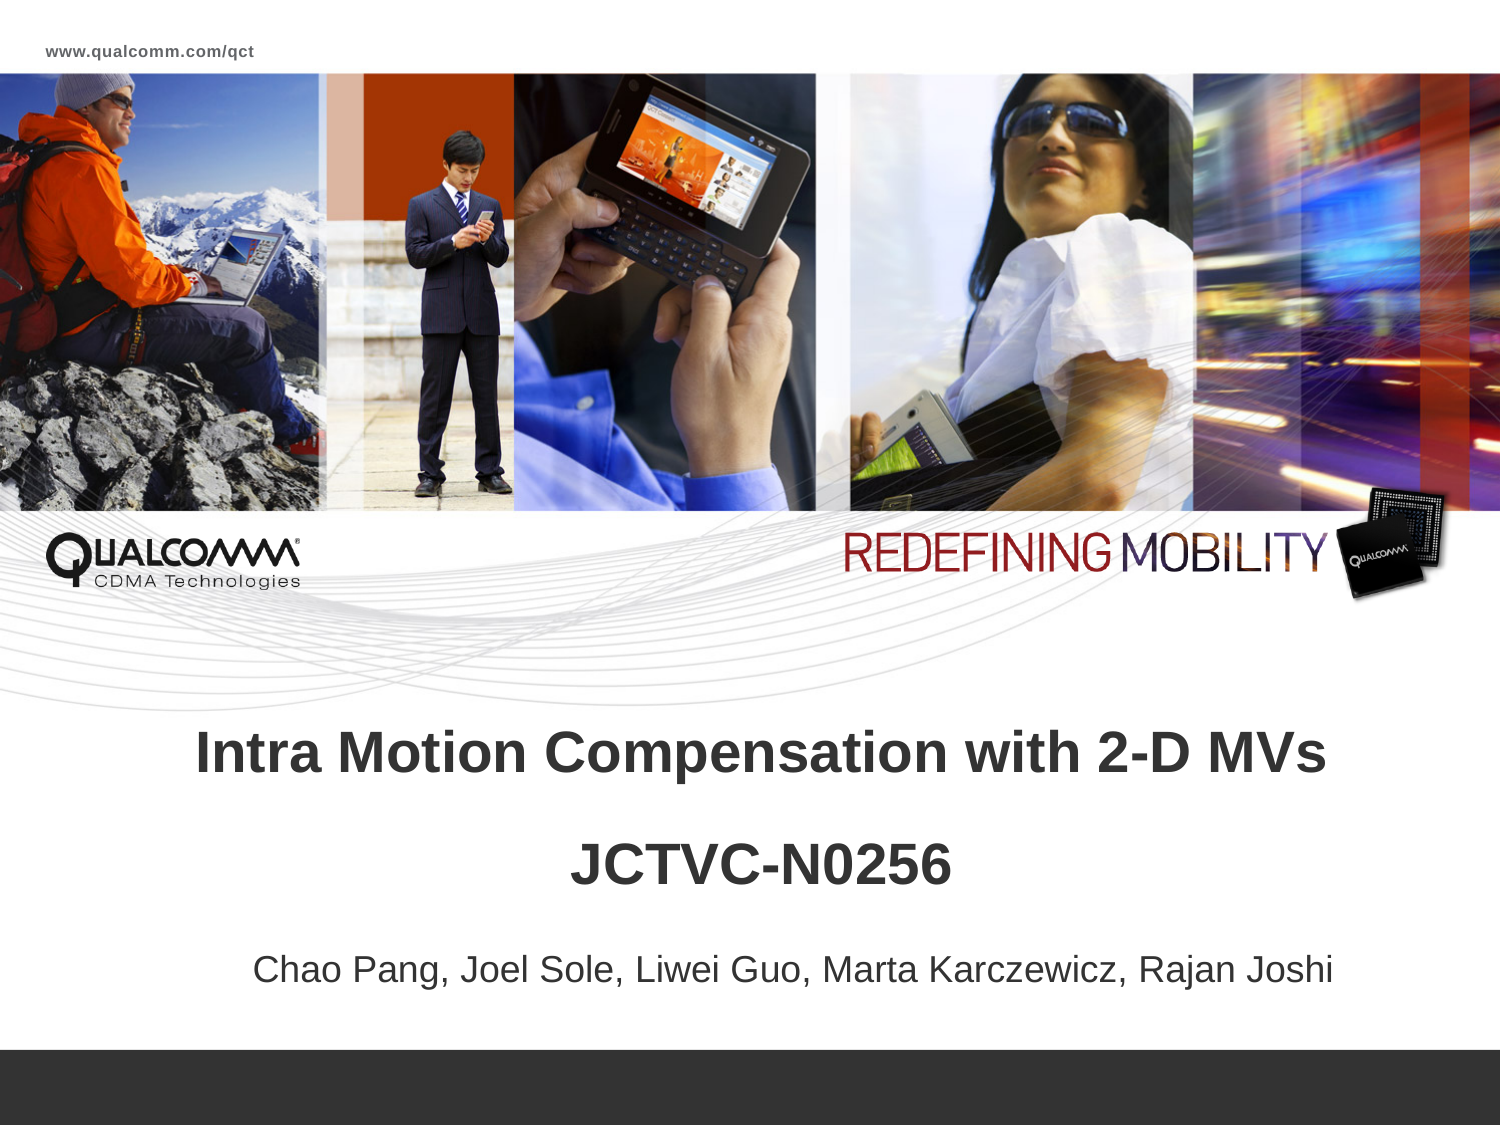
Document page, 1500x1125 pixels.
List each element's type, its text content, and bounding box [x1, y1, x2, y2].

picture [30, 1048, 372, 1052]
subtitle Chao Pang, Joel Sole, Liwei Guo, Marta Karczewicz, Rajan Joshi [237, 937, 1413, 998]
picture [0, 12, 1500, 744]
title Intra Motion Compensation with 2-D MVs JCTVC-N0256 [49, 662, 1475, 904]
